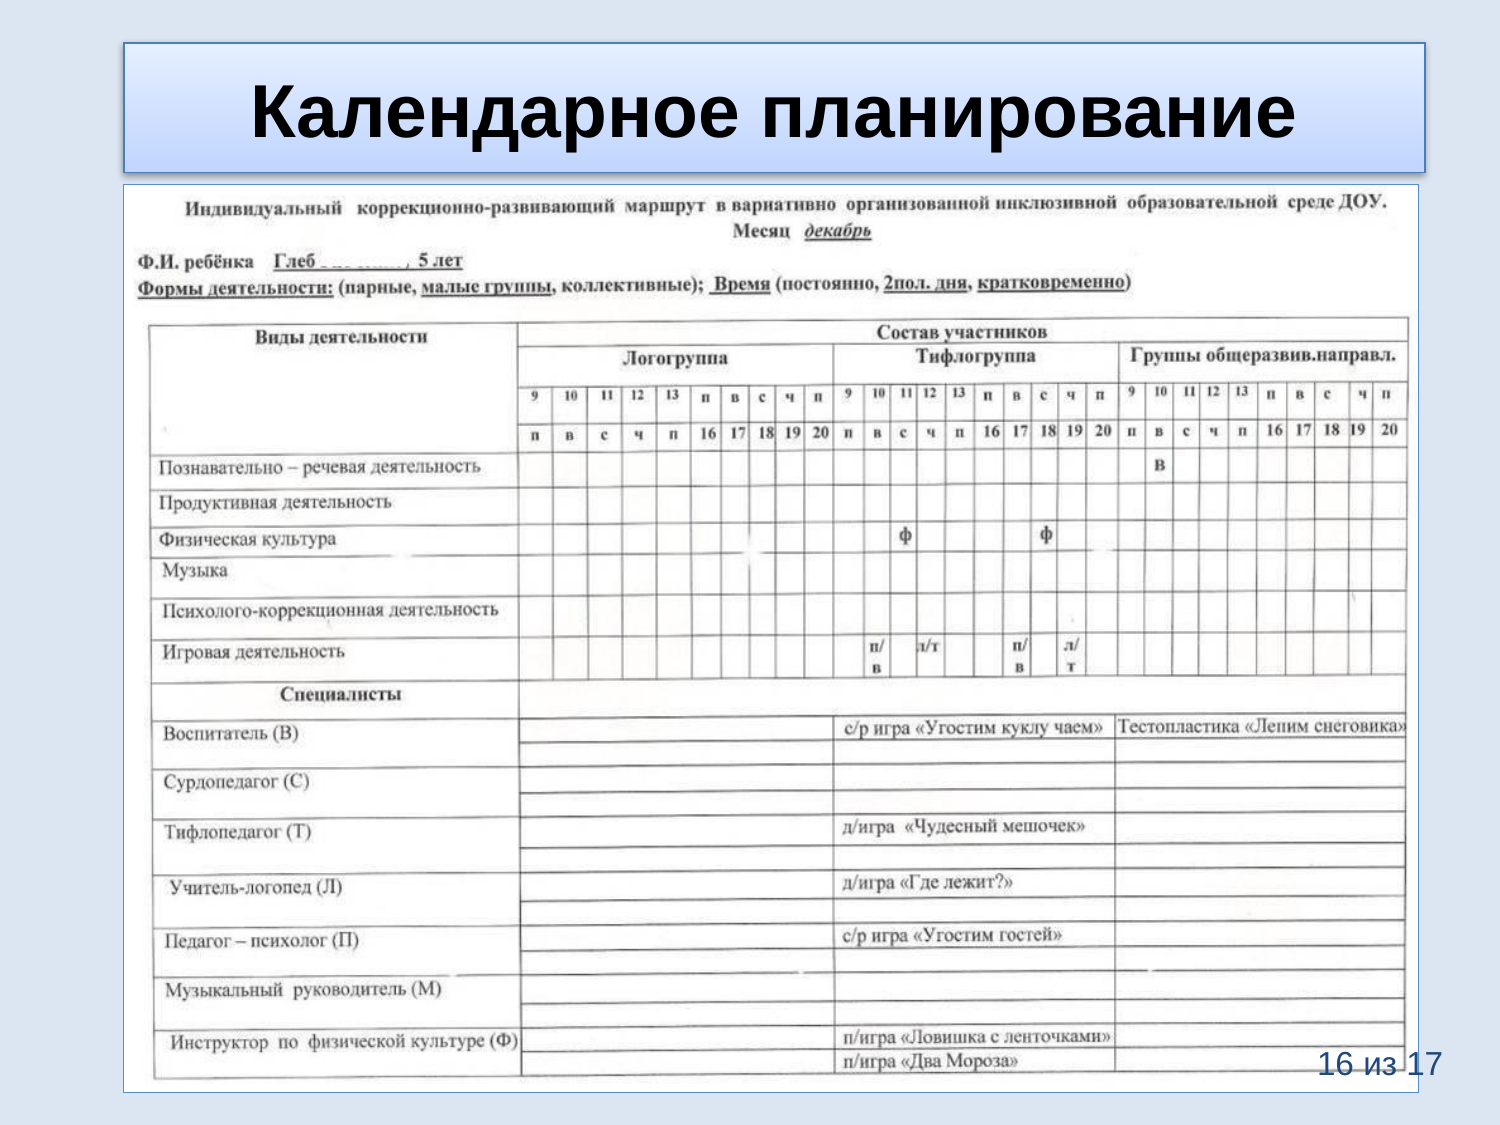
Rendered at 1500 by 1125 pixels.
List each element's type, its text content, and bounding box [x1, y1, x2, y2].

text_box 16 из 17 [1424, 1034, 1500, 1090]
title Календарное планирование [123, 42, 1426, 173]
picture [123, 184, 1419, 1093]
slide_number 16 [1074, 1090, 1425, 1103]
